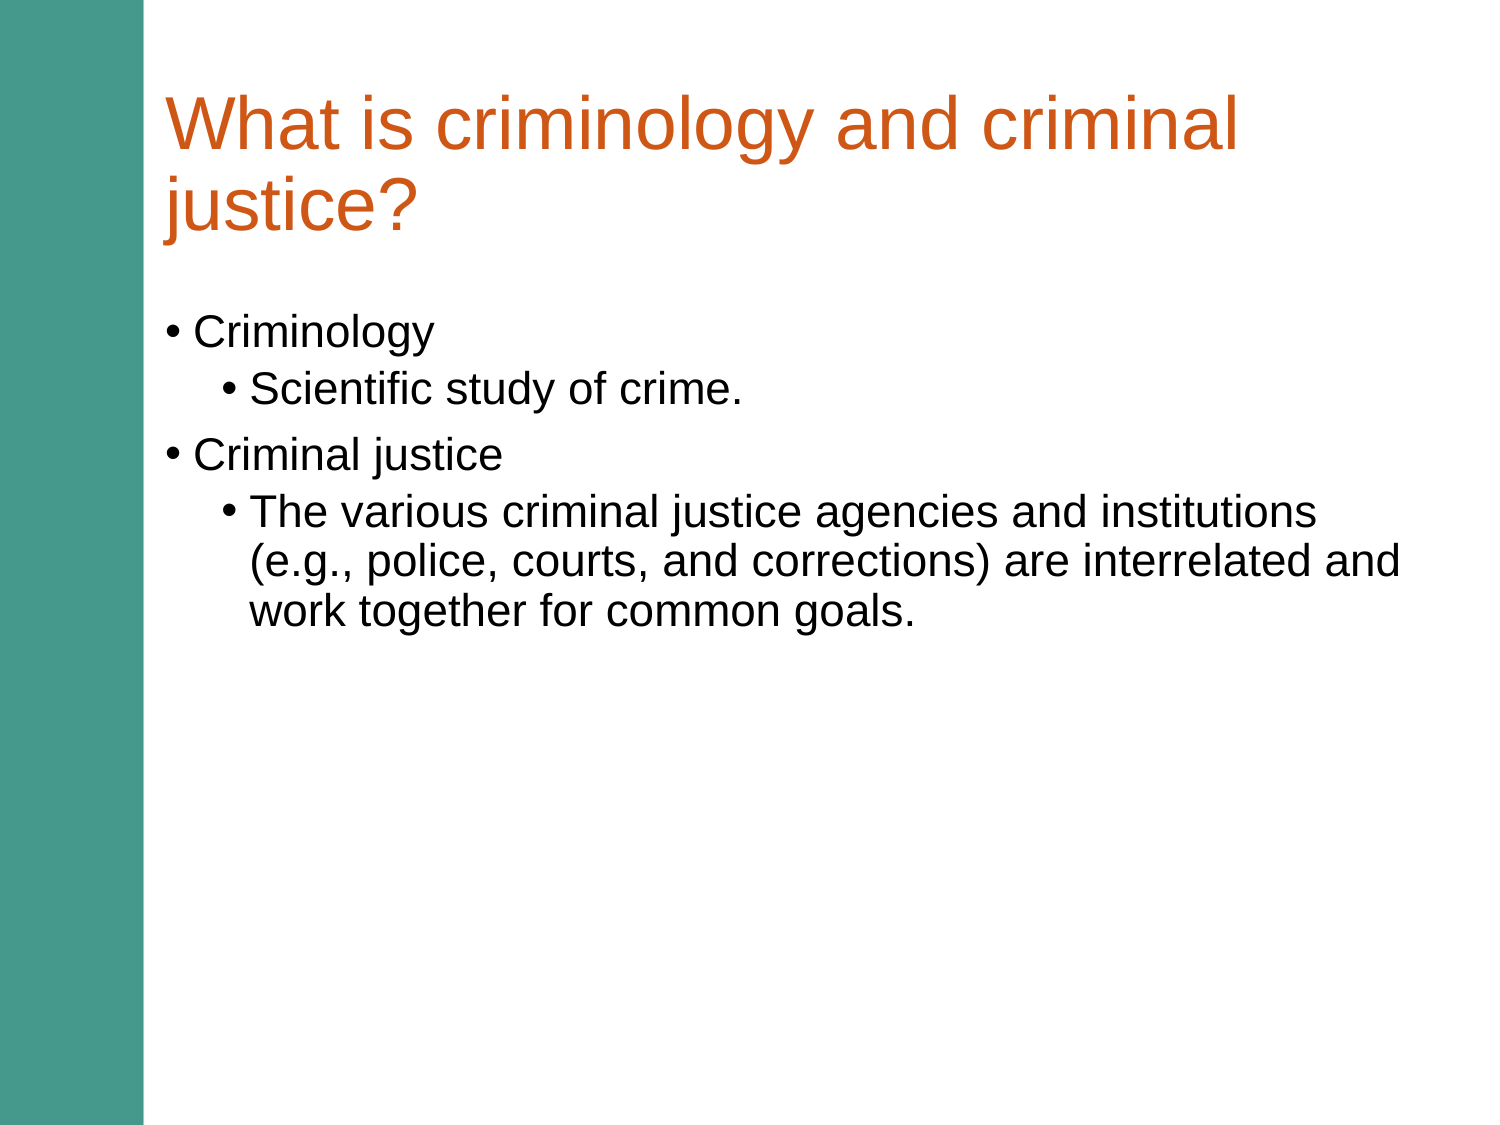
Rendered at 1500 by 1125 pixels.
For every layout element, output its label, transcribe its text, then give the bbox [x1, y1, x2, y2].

list Criminology Scientific study of crime. Criminal justice The various criminal justice agencies and institutions (e.g., police, courts, and corrections) are interrelated and work together for common goals. [150, 300, 1444, 1015]
picture [0, 0, 1500, 1125]
title What is criminology and criminal justice? [150, 57, 1444, 275]
